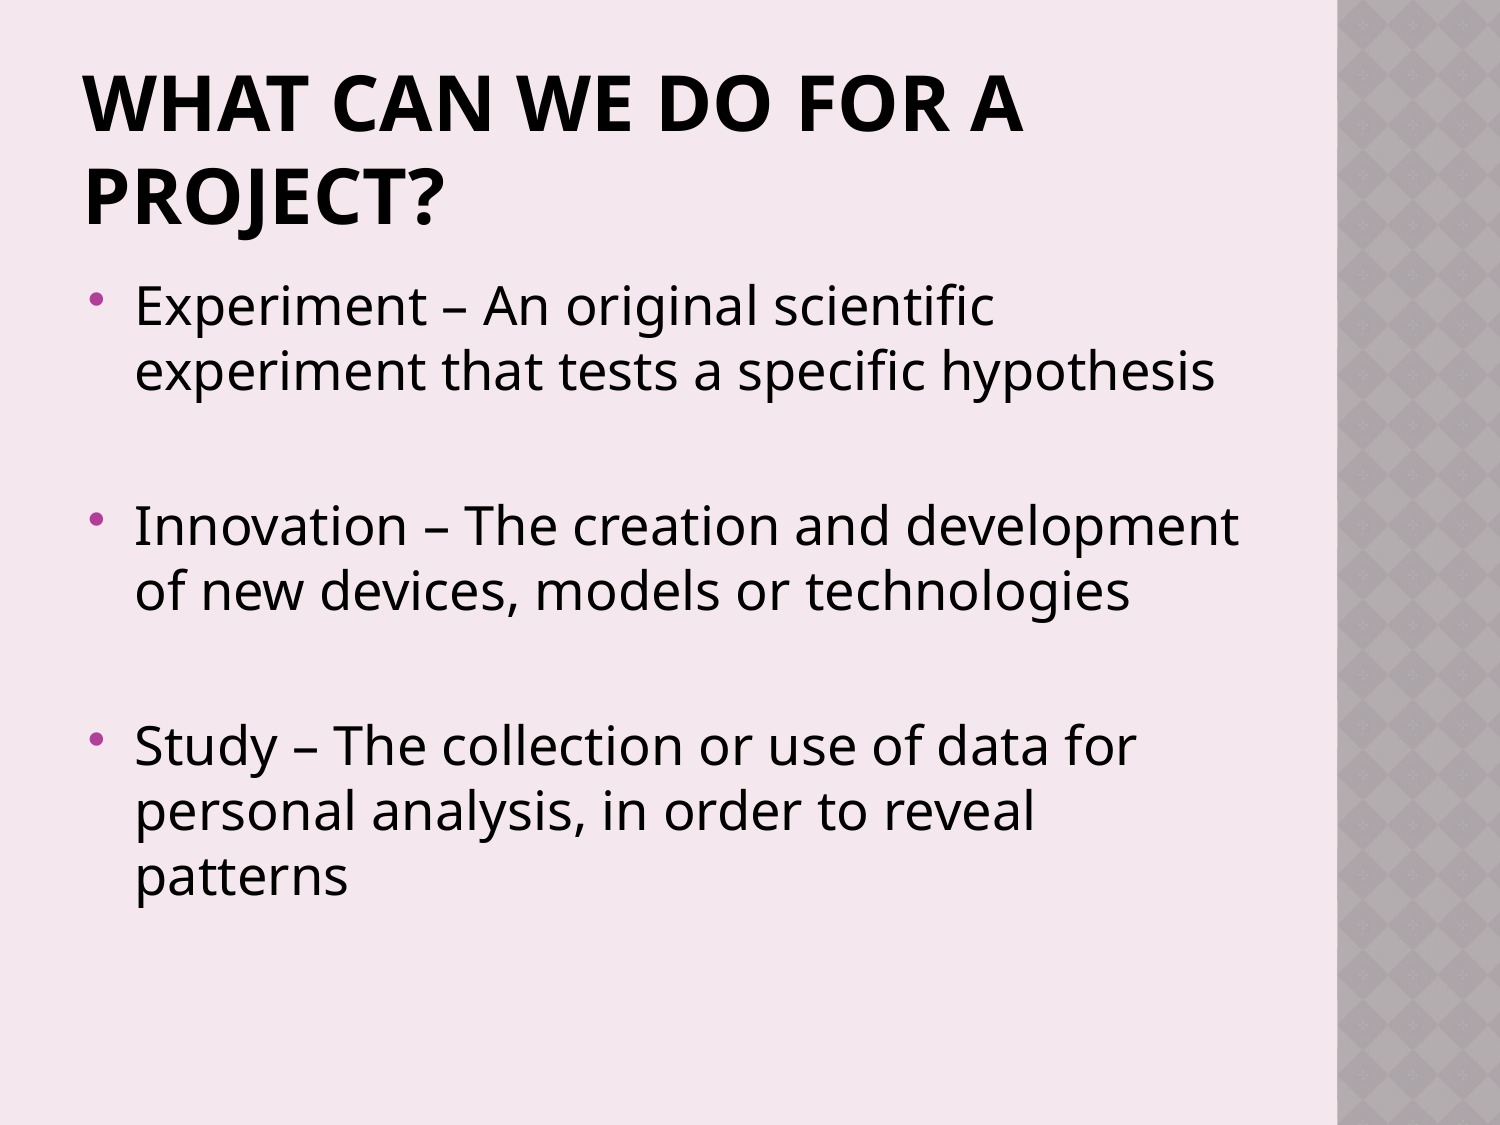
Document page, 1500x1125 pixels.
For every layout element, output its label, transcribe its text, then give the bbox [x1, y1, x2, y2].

list Experiment – An original scientific experiment that tests a specific hypothesis Innovation – The creation and development of new devices, models or technologies Study – The collection or use of data for personal analysis, in order to reveal patterns [75, 264, 1263, 1059]
title What can we do for a project? [75, 52, 1263, 240]
